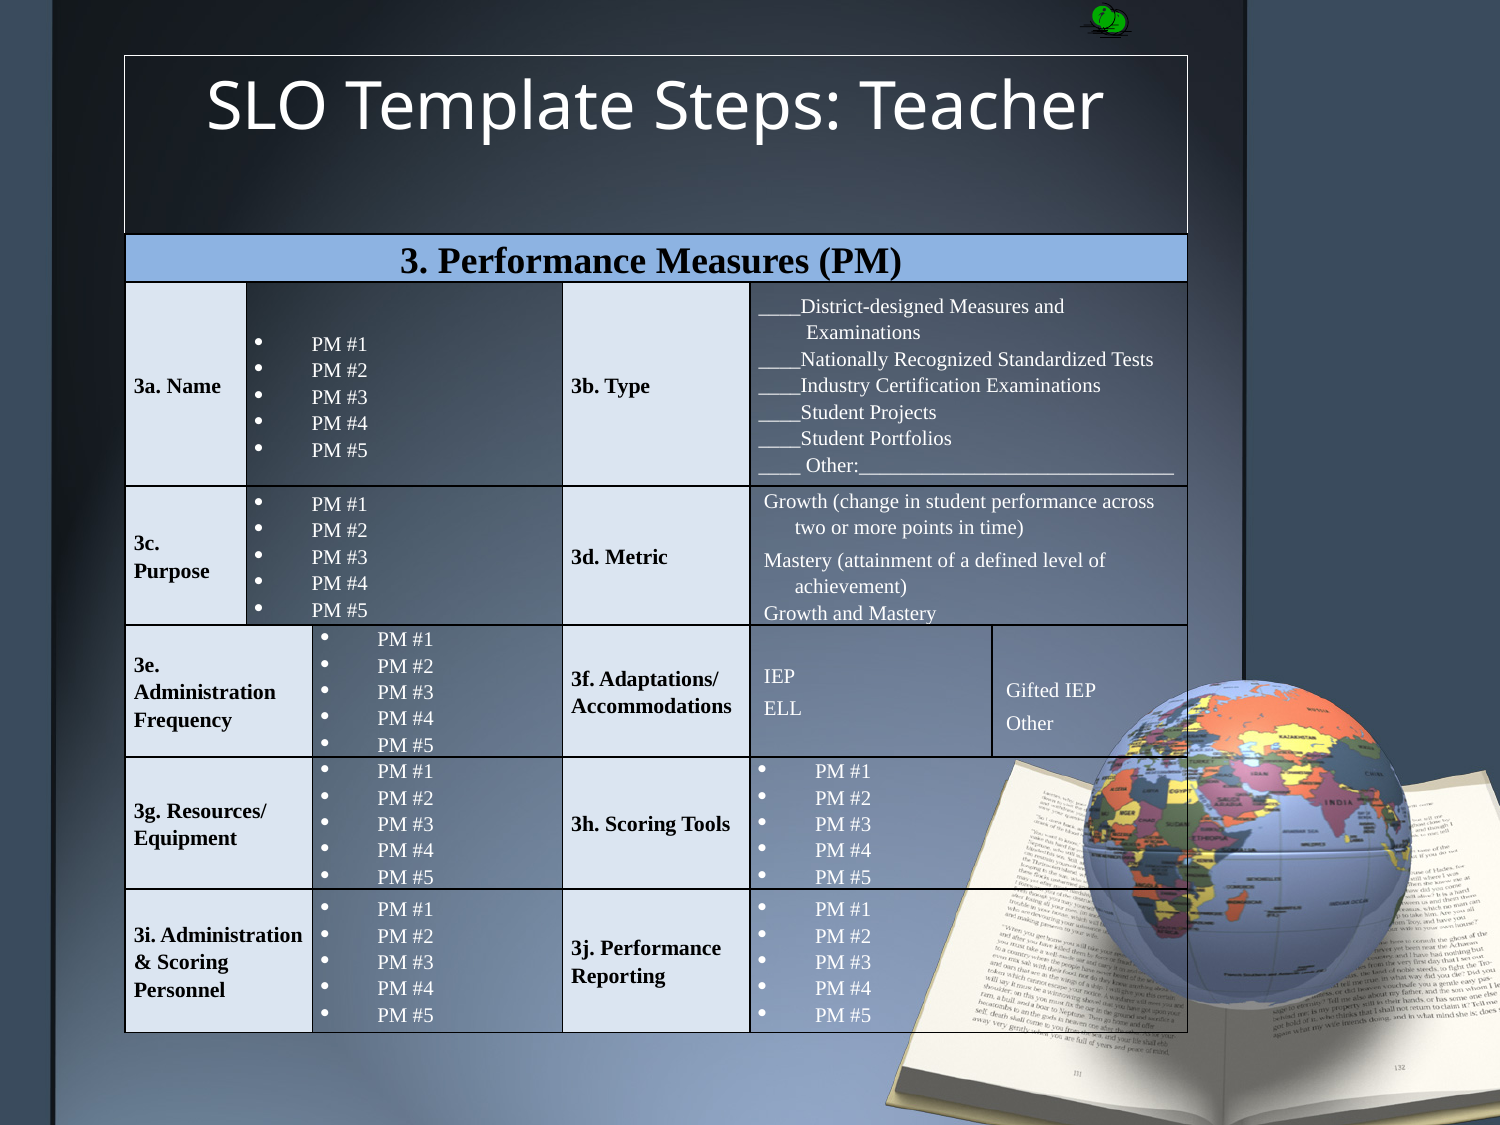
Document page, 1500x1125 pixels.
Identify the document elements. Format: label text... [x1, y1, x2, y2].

table_cell 3i. Administration & Scoring Personnel [126, 890, 312, 1032]
table_cell PM #1 PM #2 PM #3 PM #4 PM #5 [313, 890, 562, 1032]
table_cell PM #1 PM #2 PM #3 PM #4 PM #5 [751, 890, 1187, 1032]
table_cell 3j. Performance Reporting [563, 890, 749, 1032]
table_cell PM #1 PM #2 PM #3 PM #4 PM #5 [313, 626, 562, 756]
table_cell ____District-designed Measures and Examinations ____Nationally Recognized Standardized Tests ____Industry Certification Examinations ____Student Projects ____Student Portfolios ____ Other:______________________________ [751, 283, 1187, 485]
picture [0, 0, 1500, 1125]
table_cell 3e. Administration Frequency [126, 626, 312, 756]
table_cell PM #1 PM #2 PM #3 PM #4 PM #5 [751, 758, 1187, 888]
table_cell Growth (change in student performance across two or more points in time) Mastery (attainment of a defined level of achievement) Growth and Mastery [751, 487, 1187, 624]
table_cell 3g. Resources/ Equipment [126, 758, 312, 888]
table_cell Gifted IEP Other [993, 626, 1187, 756]
table_cell 3f. Adaptations/ Accommodations [563, 626, 749, 756]
table_cell 3b. Type [563, 283, 749, 485]
table_cell IEP ELL [751, 626, 991, 756]
table_cell PM #1 PM #2 PM #3 PM #4 PM #5 [247, 283, 562, 485]
table_cell PM #1 PM #2 PM #3 PM #4 PM #5 [313, 758, 562, 888]
table_cell 3a. Name [126, 283, 246, 485]
table_header 3. Performance Measures (PM) [126, 235, 1187, 281]
table_cell PM #1 PM #2 PM #3 PM #4 PM #5 [247, 487, 562, 624]
table_cell 3c. Purpose [126, 487, 246, 624]
text_box SLO Template Steps: Teacher [124, 55, 1188, 233]
table_cell 3d. Metric [563, 487, 749, 624]
table_cell 3h. Scoring Tools [563, 758, 749, 888]
